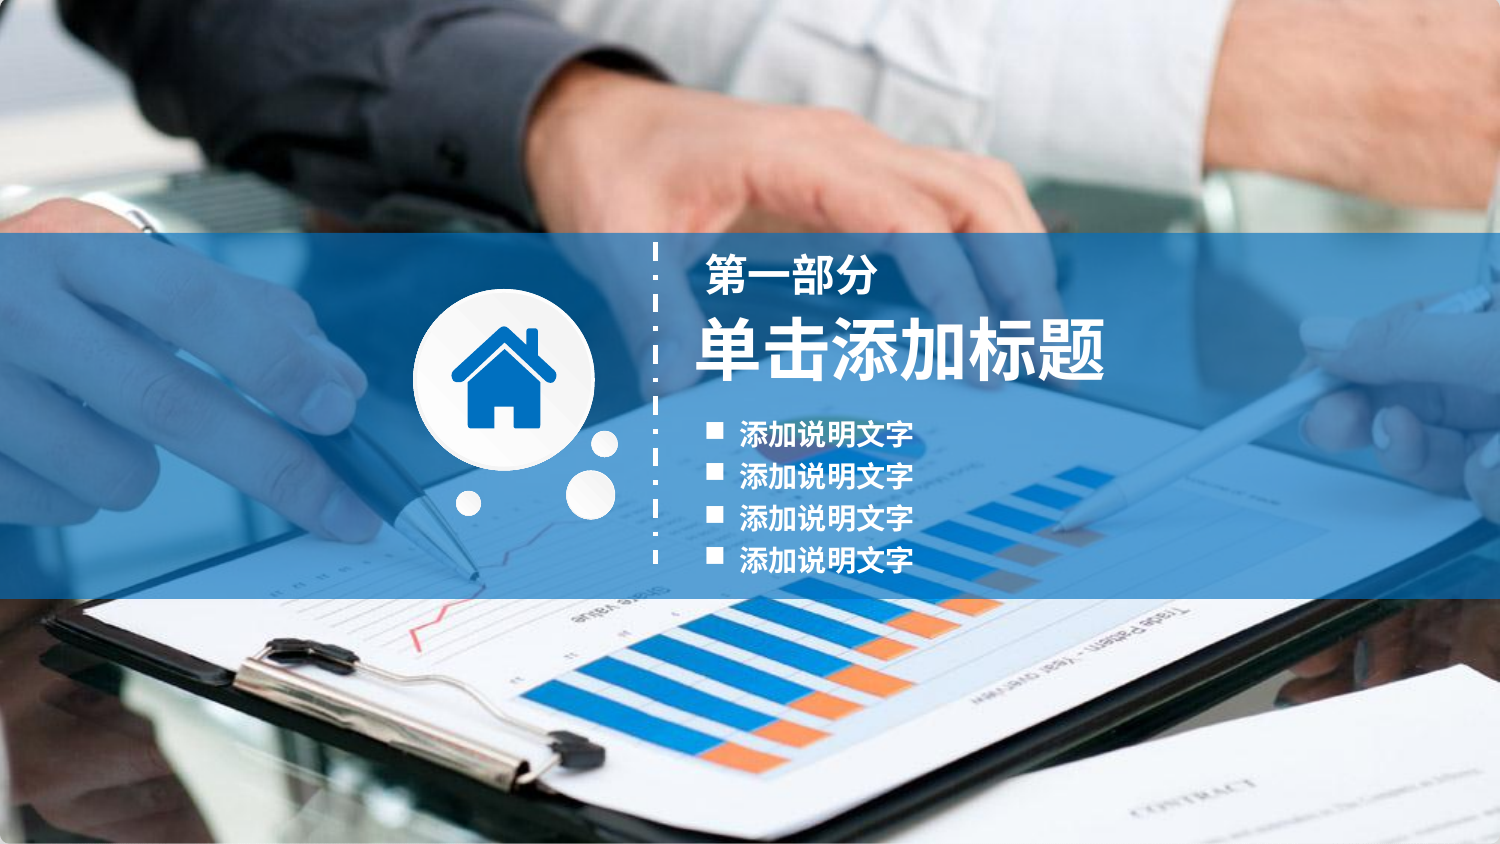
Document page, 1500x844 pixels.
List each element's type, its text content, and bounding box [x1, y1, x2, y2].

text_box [450, 325, 558, 429]
text_box 第一部分 [692, 242, 1324, 307]
text_box [0, 0, 1500, 232]
text_box [0, 232, 1500, 600]
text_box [456, 490, 482, 516]
text_box 添加说明文字 添加说明文字 添加说明文字 添加说明文字 [693, 404, 1100, 583]
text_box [566, 470, 616, 520]
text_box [591, 430, 618, 458]
text_box 单击添加标题 [682, 301, 1273, 396]
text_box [413, 288, 595, 471]
text_box [0, 600, 1500, 844]
